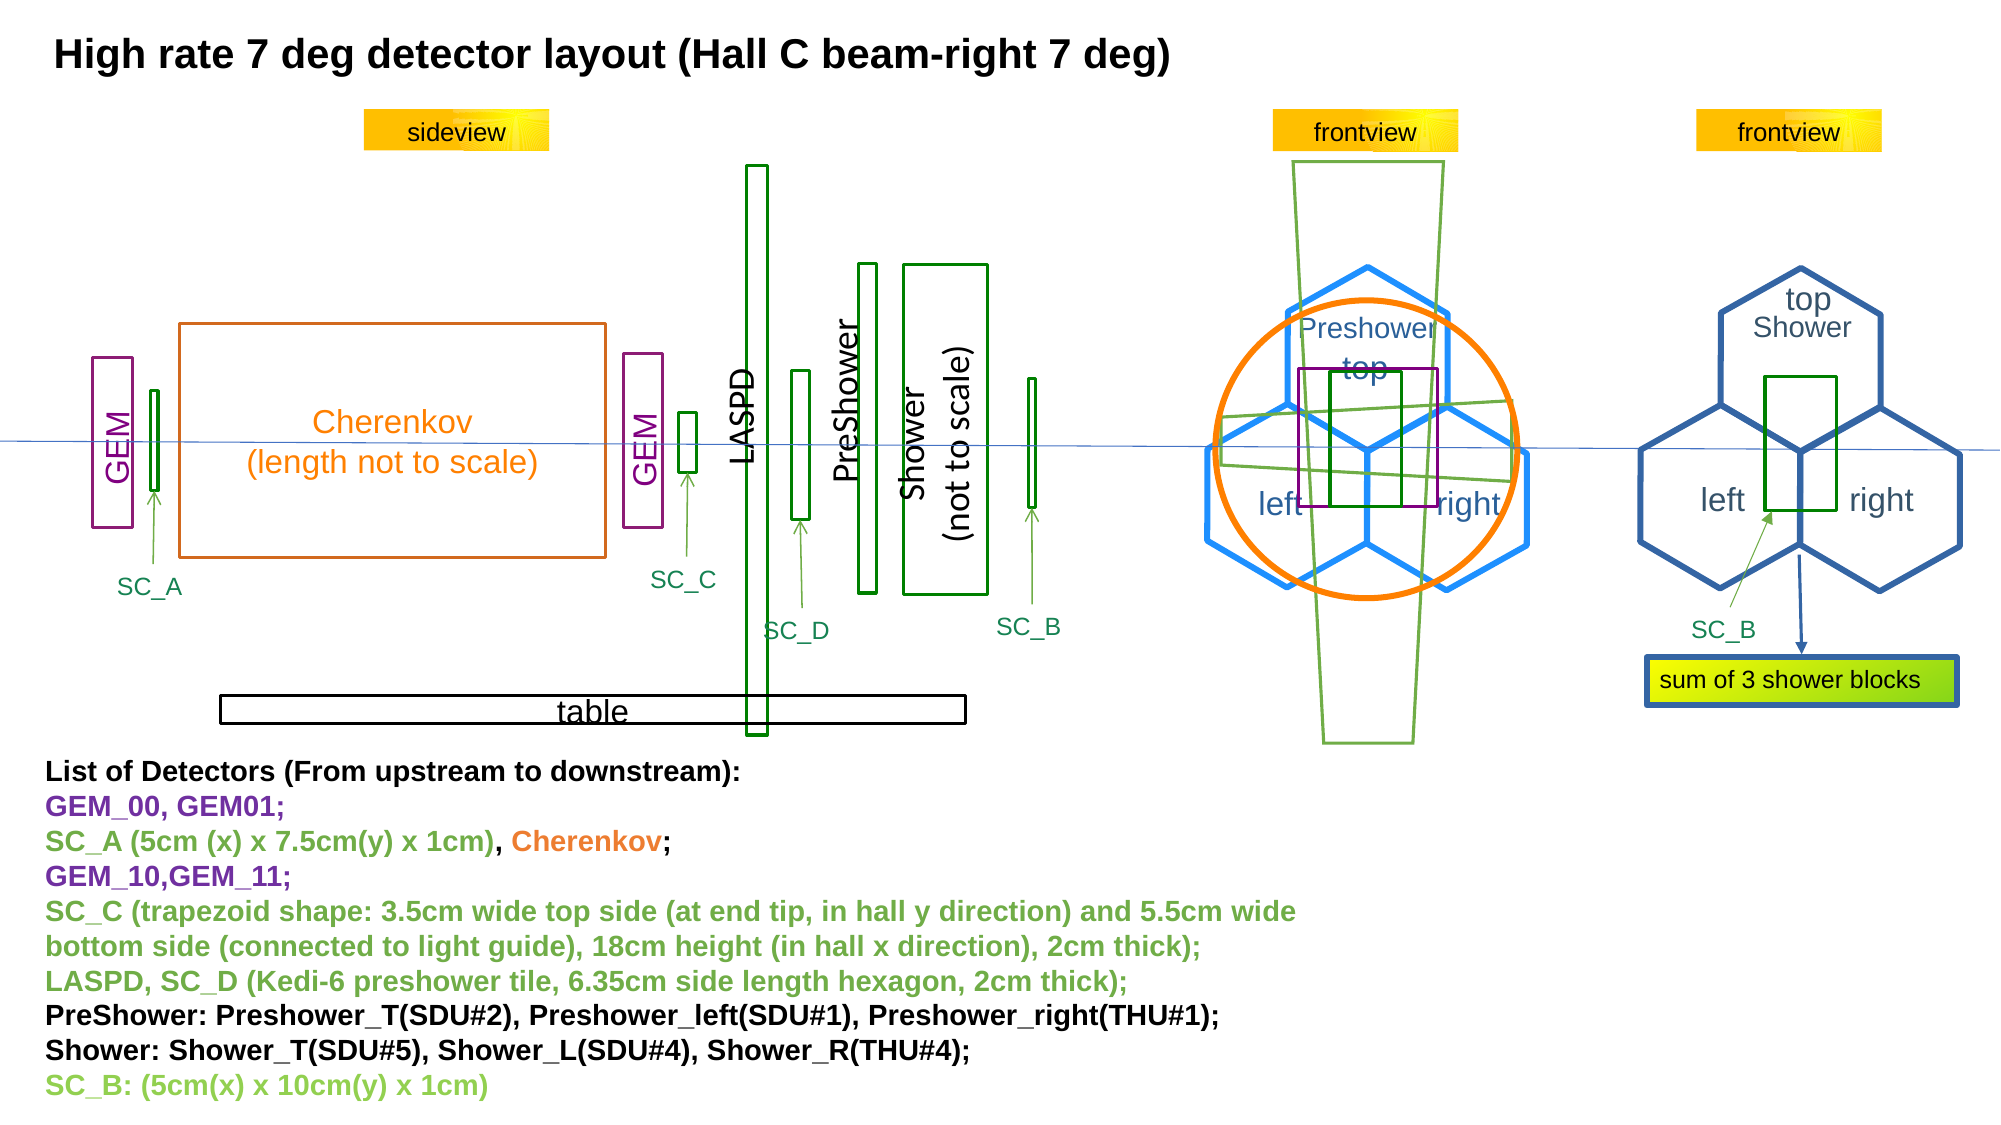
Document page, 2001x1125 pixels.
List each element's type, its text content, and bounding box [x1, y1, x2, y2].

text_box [89, 451, 1082, 735]
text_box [1975, 441, 2000, 451]
text_box High rate 7 deg detector layout (Hall C beam-right 7 deg) [40, 19, 1285, 108]
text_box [0, 441, 1627, 451]
text_box List of Detectors (From upstream to downstream): GEM_00, GEM01; SC_A (5cm (x) x 7.5cm(y) x 1cm), Cherenkov; GEM_10,GEM_11; SC_C (trapezoid shape: 3.5cm wide top side (at end tip, in hall y direction) and 5.5cm wide bottom side (connected to light guide), 18cm height (in hall x direction), 2cm thick); LASPD, SC_D (Kedi-6 preshower tile, 6.35cm side length hexagon, 2cm thick); PreShower: Preshower_T(SDU#2), Preshower_left(SDU#1), Preshower_right(THU#1); Shower: Shower_T(SDU#5), Shower_L(SDU#4), Shower_R(THU#4); SC_B: (5cm(x) x 10cm(y) x 1cm) [32, 745, 1374, 1103]
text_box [89, 109, 1082, 441]
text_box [1187, 451, 1562, 744]
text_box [1627, 109, 1975, 706]
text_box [1187, 109, 1562, 441]
